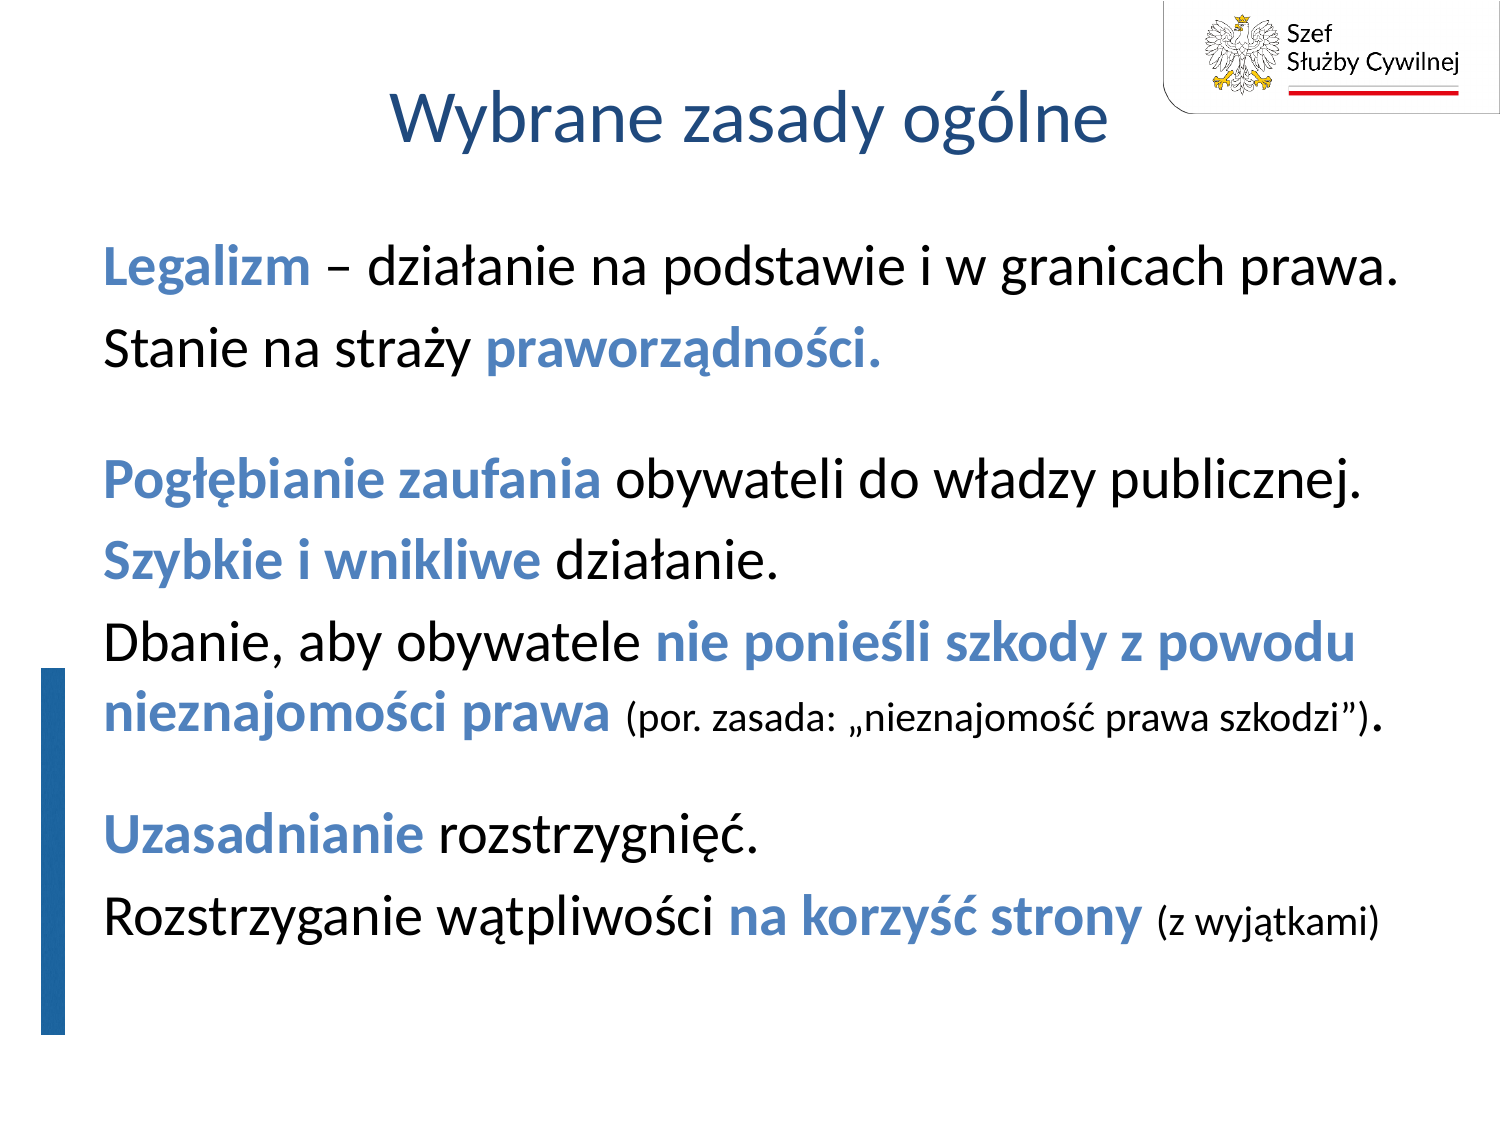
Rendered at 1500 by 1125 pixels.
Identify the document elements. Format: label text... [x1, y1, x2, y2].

title Wybrane zasady ogólne [100, 60, 1400, 185]
list Legalizm – działanie na podstawie i w granicach prawa. Stanie na straży praworządności. [88, 219, 1424, 409]
picture [1163, 0, 1500, 114]
picture [41, 668, 65, 1035]
text_box Uzasadnianie rozstrzygnięć. Rozstrzyganie wątpliwości na korzyść strony (z wyjątkami) [88, 787, 1424, 977]
text_box Pogłębianie zaufania obywateli do władzy publicznej. Szybkie i wnikliwe działanie. Dbanie, aby obywatele nie ponieśli szkody z powodu nieznajomości prawa (por. zasada: „nieznajomość prawa szkodzi”). [88, 432, 1424, 764]
